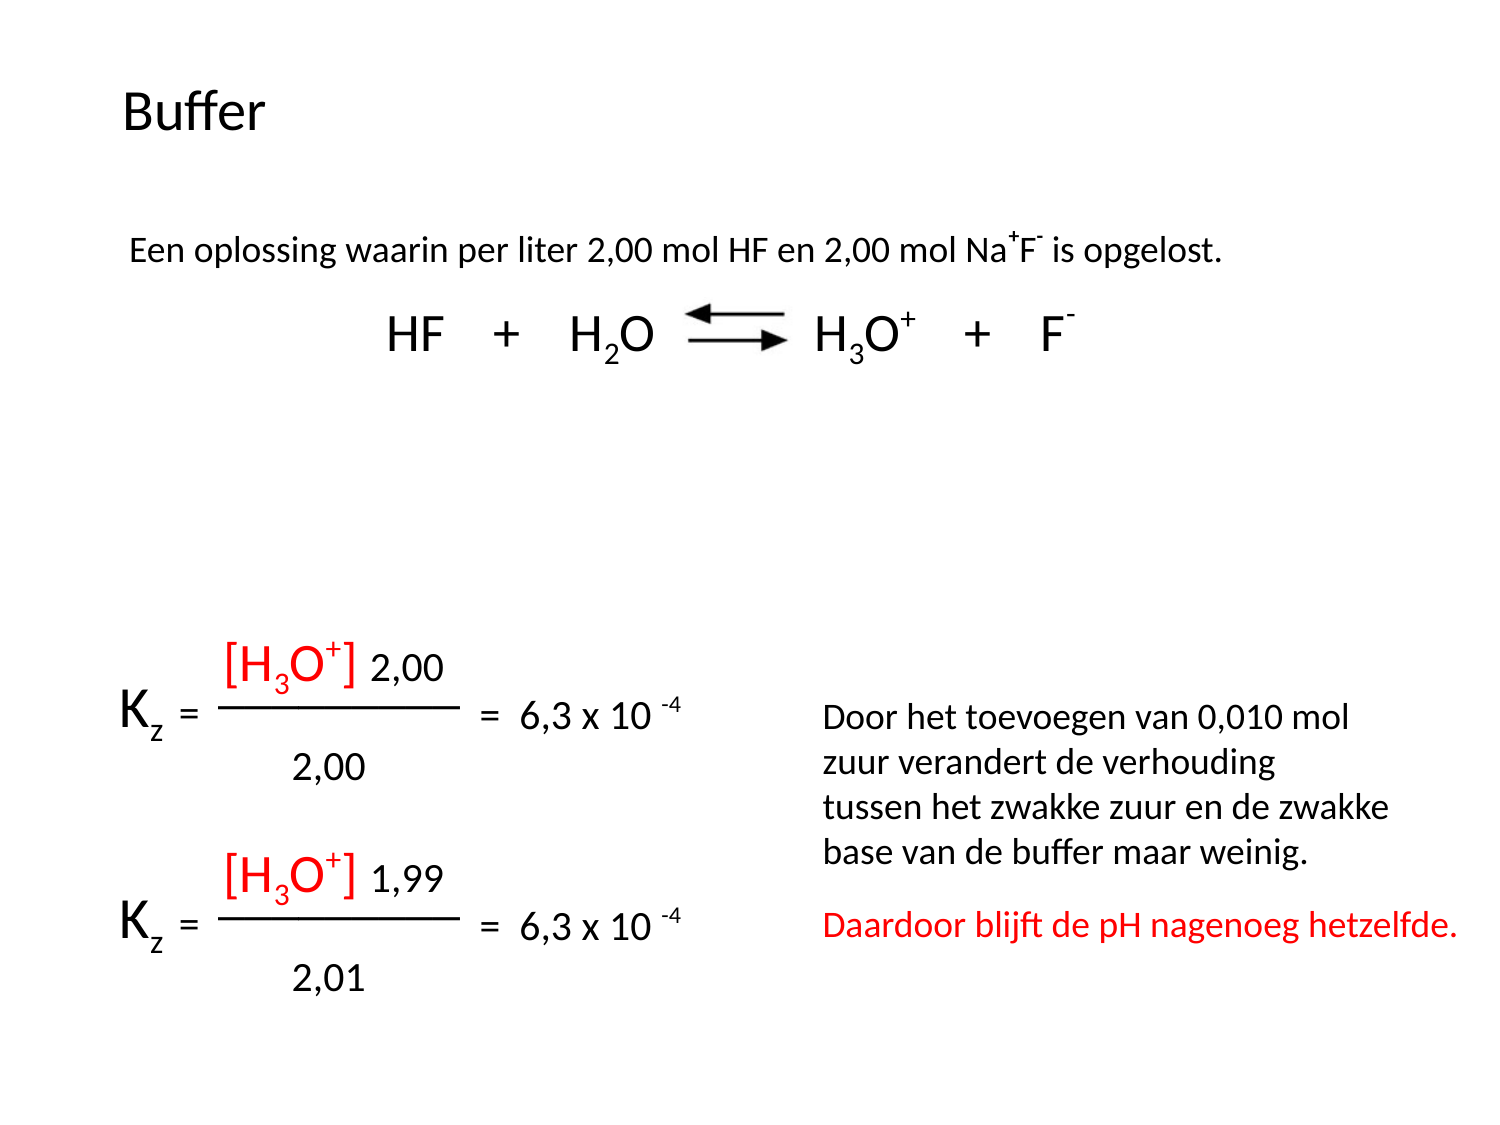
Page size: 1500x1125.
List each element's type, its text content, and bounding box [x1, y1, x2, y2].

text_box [322, 285, 1500, 425]
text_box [37, 619, 893, 792]
text_box Door het toevoegen van 0,010 mol zuur verandert de verhouding tussen het zwakke zuur en de zwakke base van de buffer maar weinig. Daardoor blijft de pH nagenoeg hetzelfde. [807, 685, 1475, 953]
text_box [37, 830, 893, 1003]
text_box Buffer [108, 64, 282, 150]
text_box Een buffer is bijvoorbeeld: Een oplossing waarin per liter 2,00 mol HF en 2,00 mol Na+F- is opgelost. [114, 169, 1239, 468]
